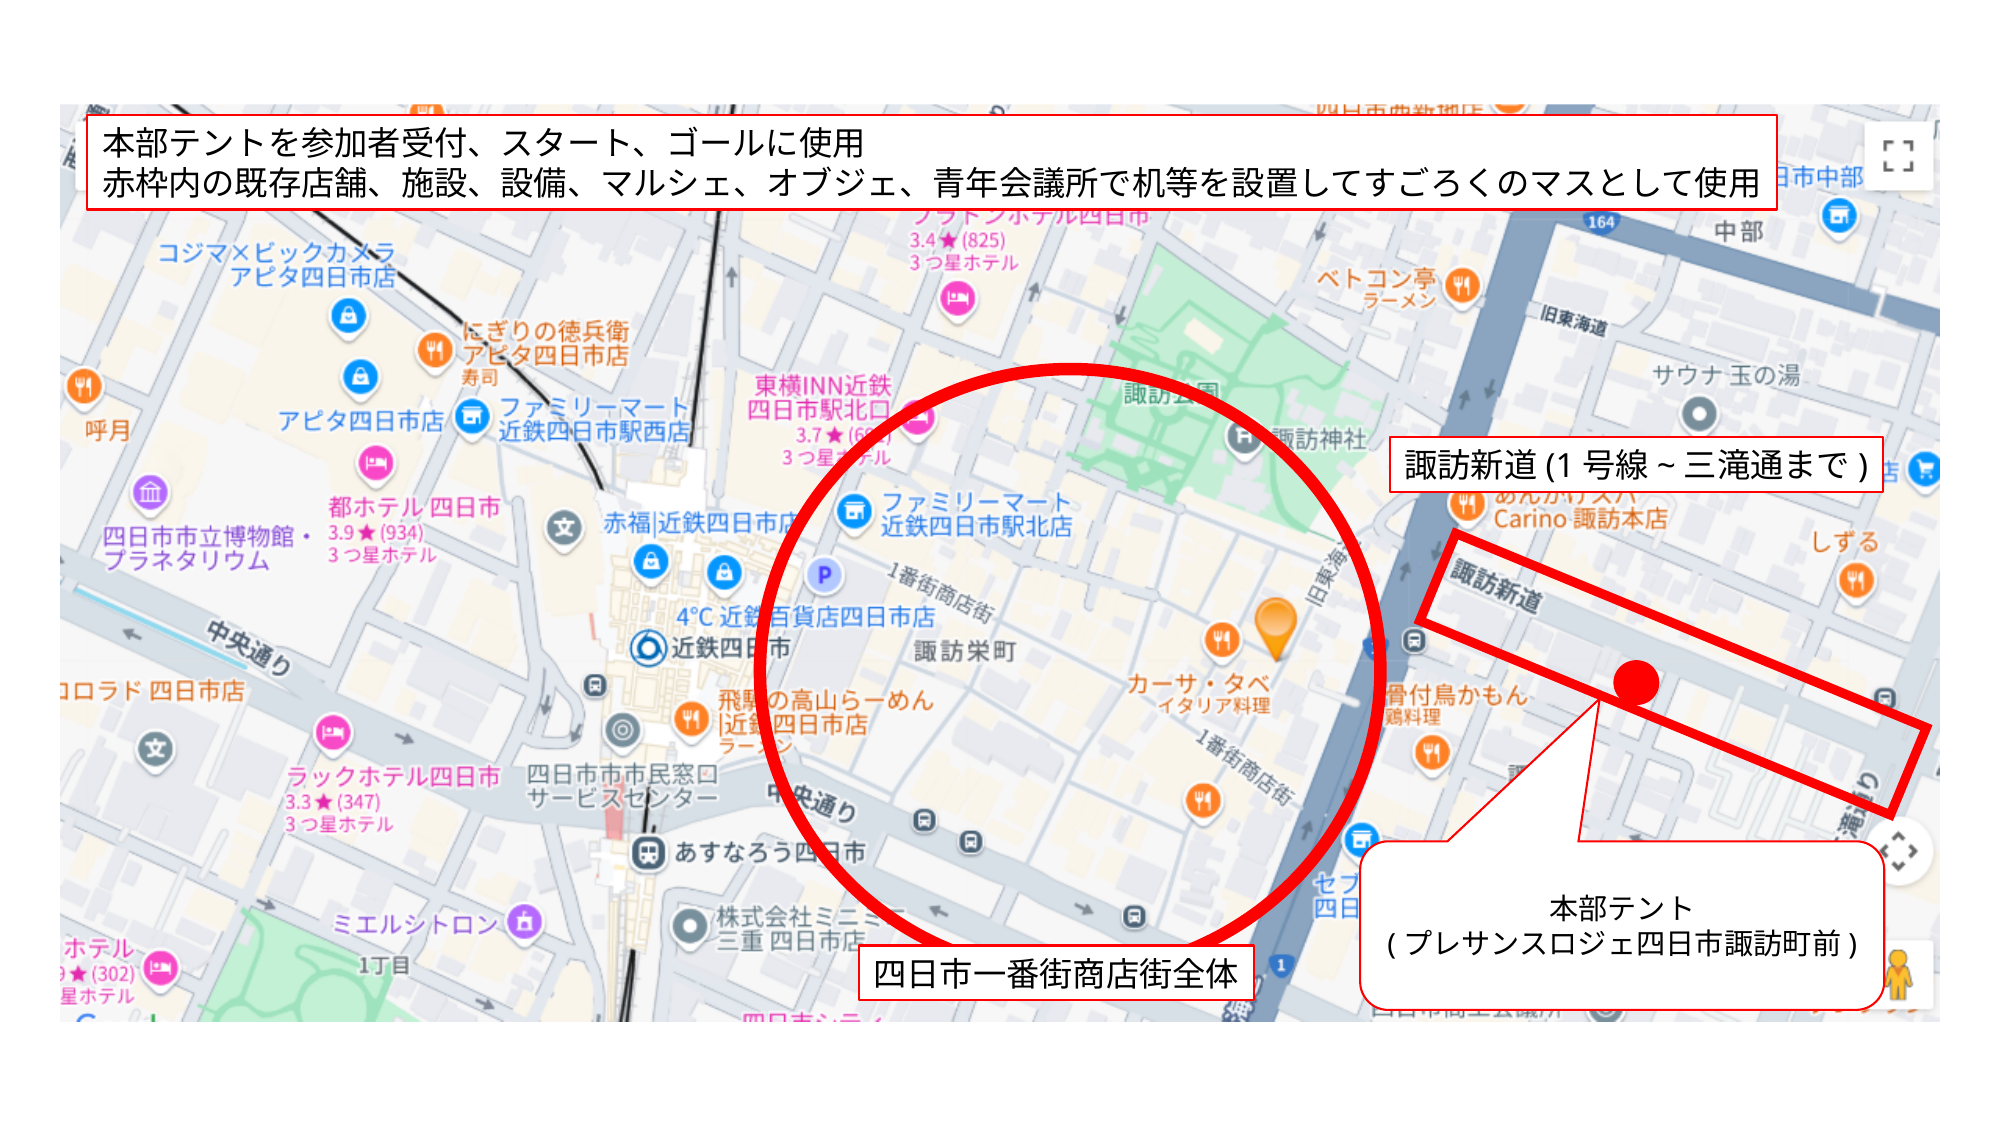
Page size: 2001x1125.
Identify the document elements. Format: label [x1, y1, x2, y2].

picture [60, 103, 1940, 1022]
